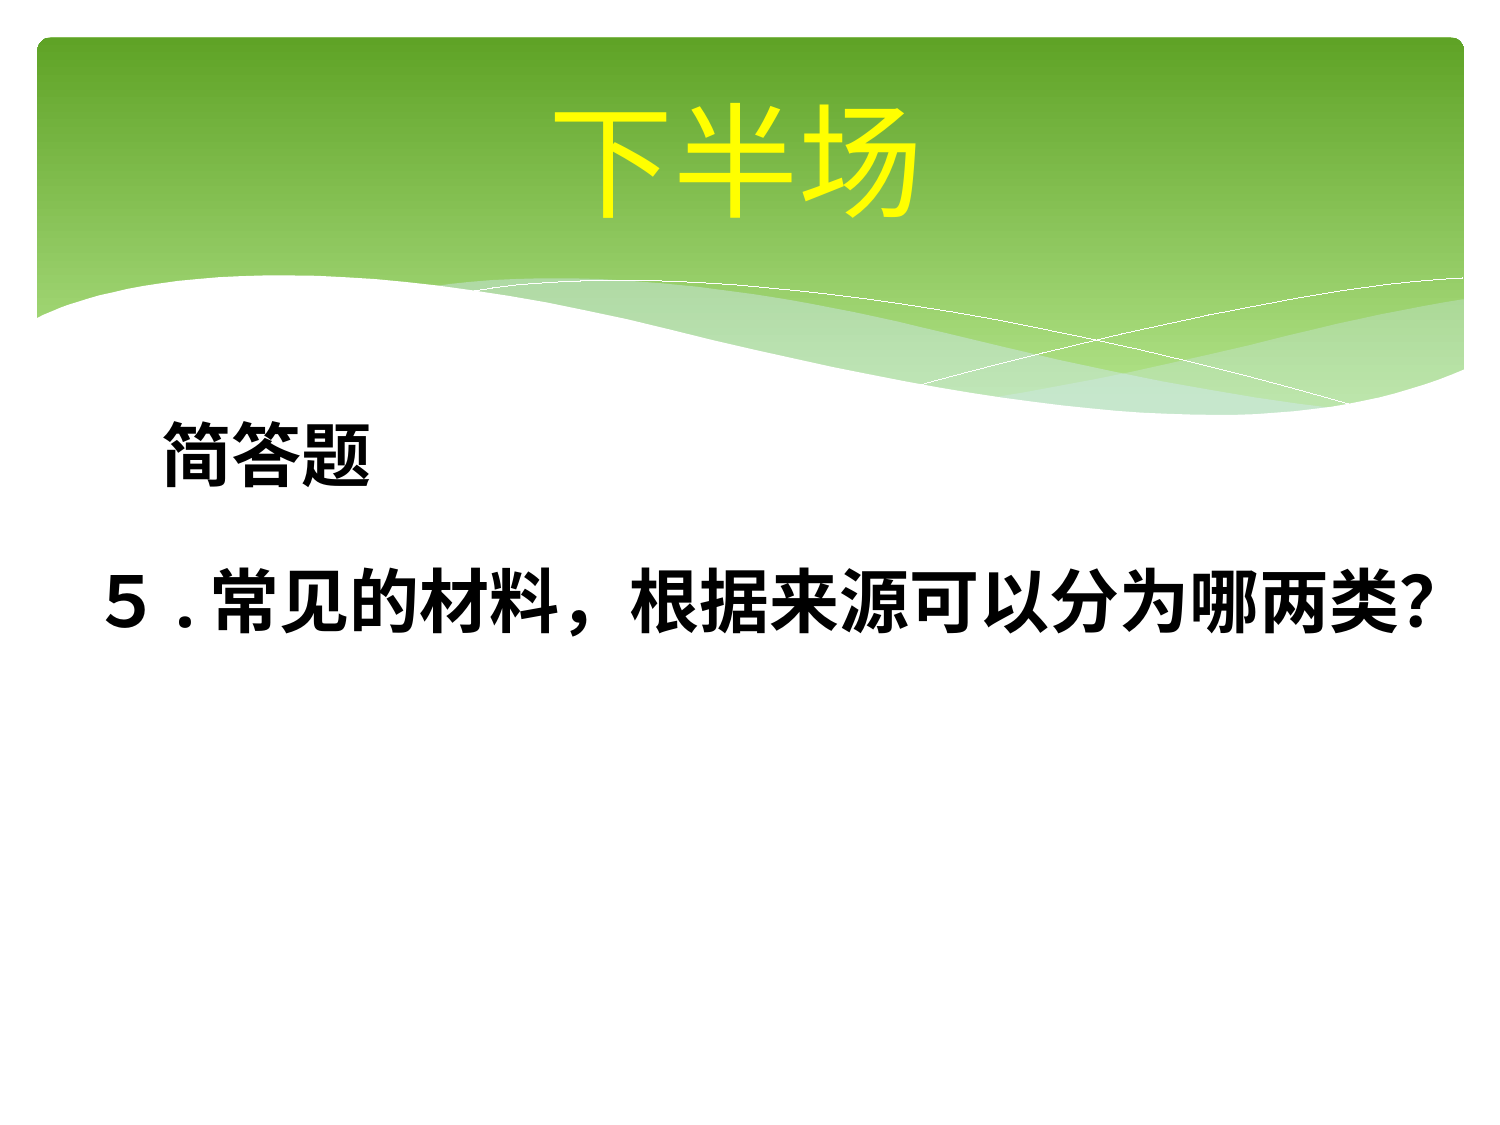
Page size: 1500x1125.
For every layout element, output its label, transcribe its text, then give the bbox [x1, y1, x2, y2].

list 简答题 ５.常见的材料，根据来源可以分为哪两类？ [76, 361, 1459, 970]
title 下半场 [75, 55, 1425, 261]
